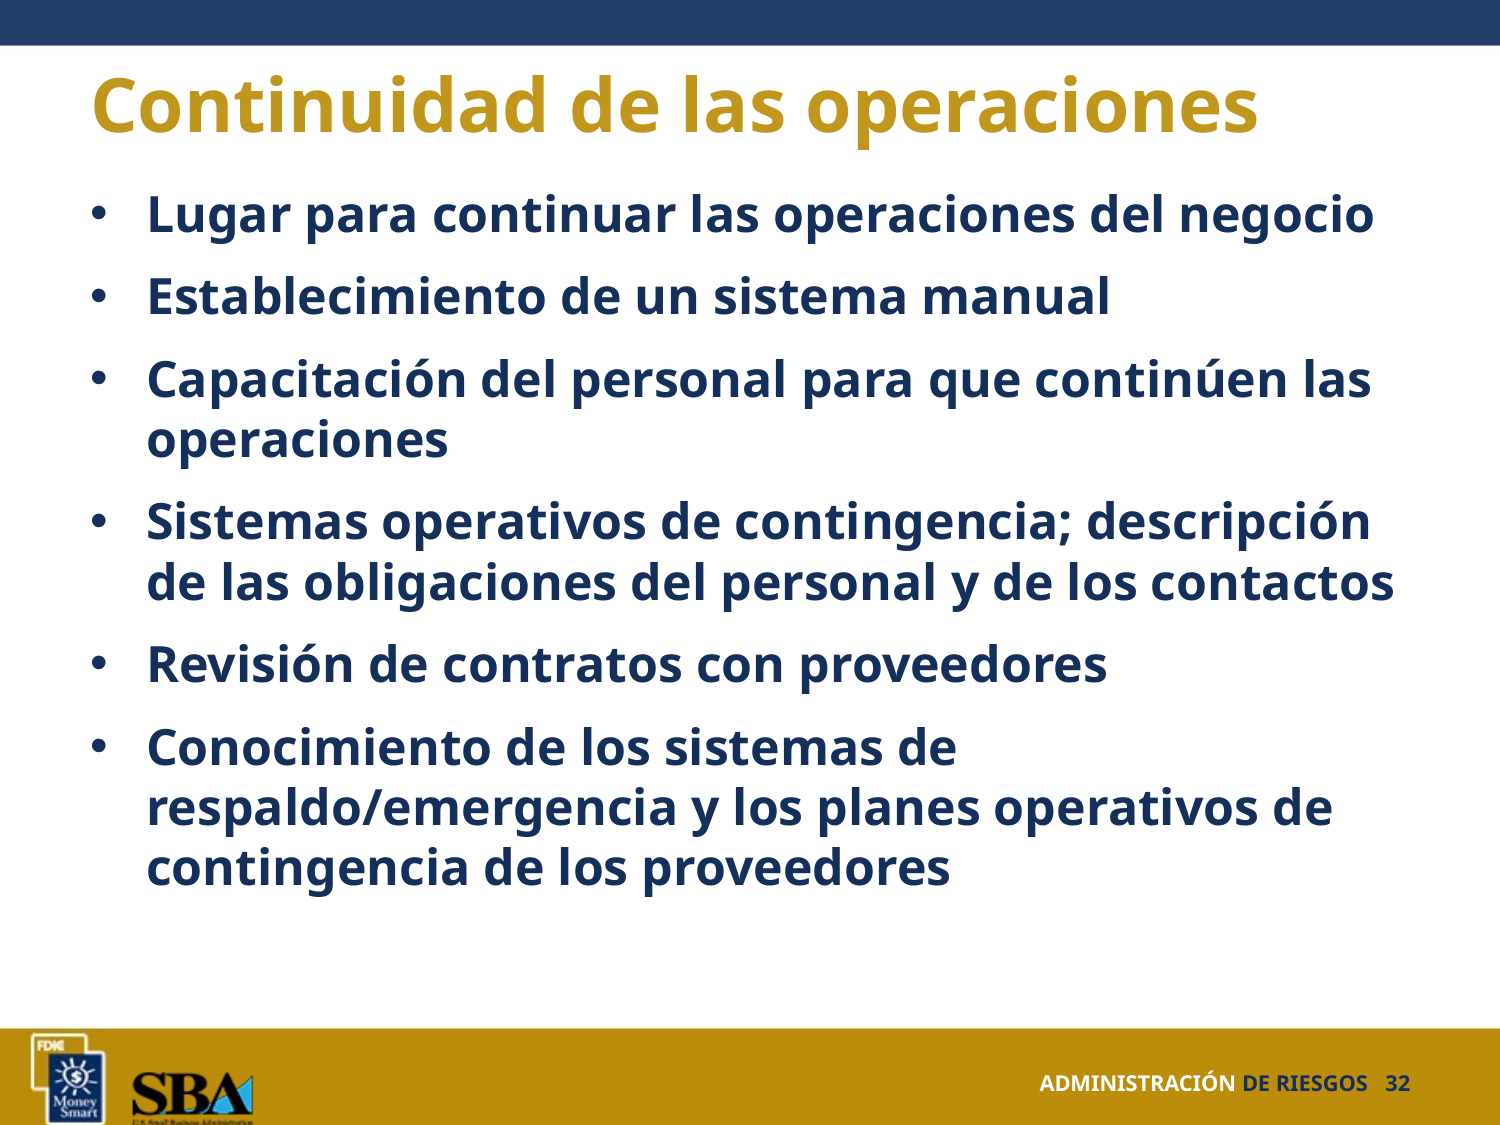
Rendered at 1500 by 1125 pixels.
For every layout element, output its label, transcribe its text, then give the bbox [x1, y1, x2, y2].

list Lugar para continuar las operaciones del negocio Establecimiento de un sistema manual Capacitación del personal para que continúen las operaciones Sistemas operativos de contingencia; descripción de las obligaciones del personal y de los contactos Revisión de contratos con proveedores Conocimiento de los sistemas de respaldo/emergencia y los planes operativos de contingencia de los proveedores [74, 174, 1426, 926]
title Continuidad de las operaciones [74, 49, 1426, 151]
picture [0, 0, 1500, 1125]
